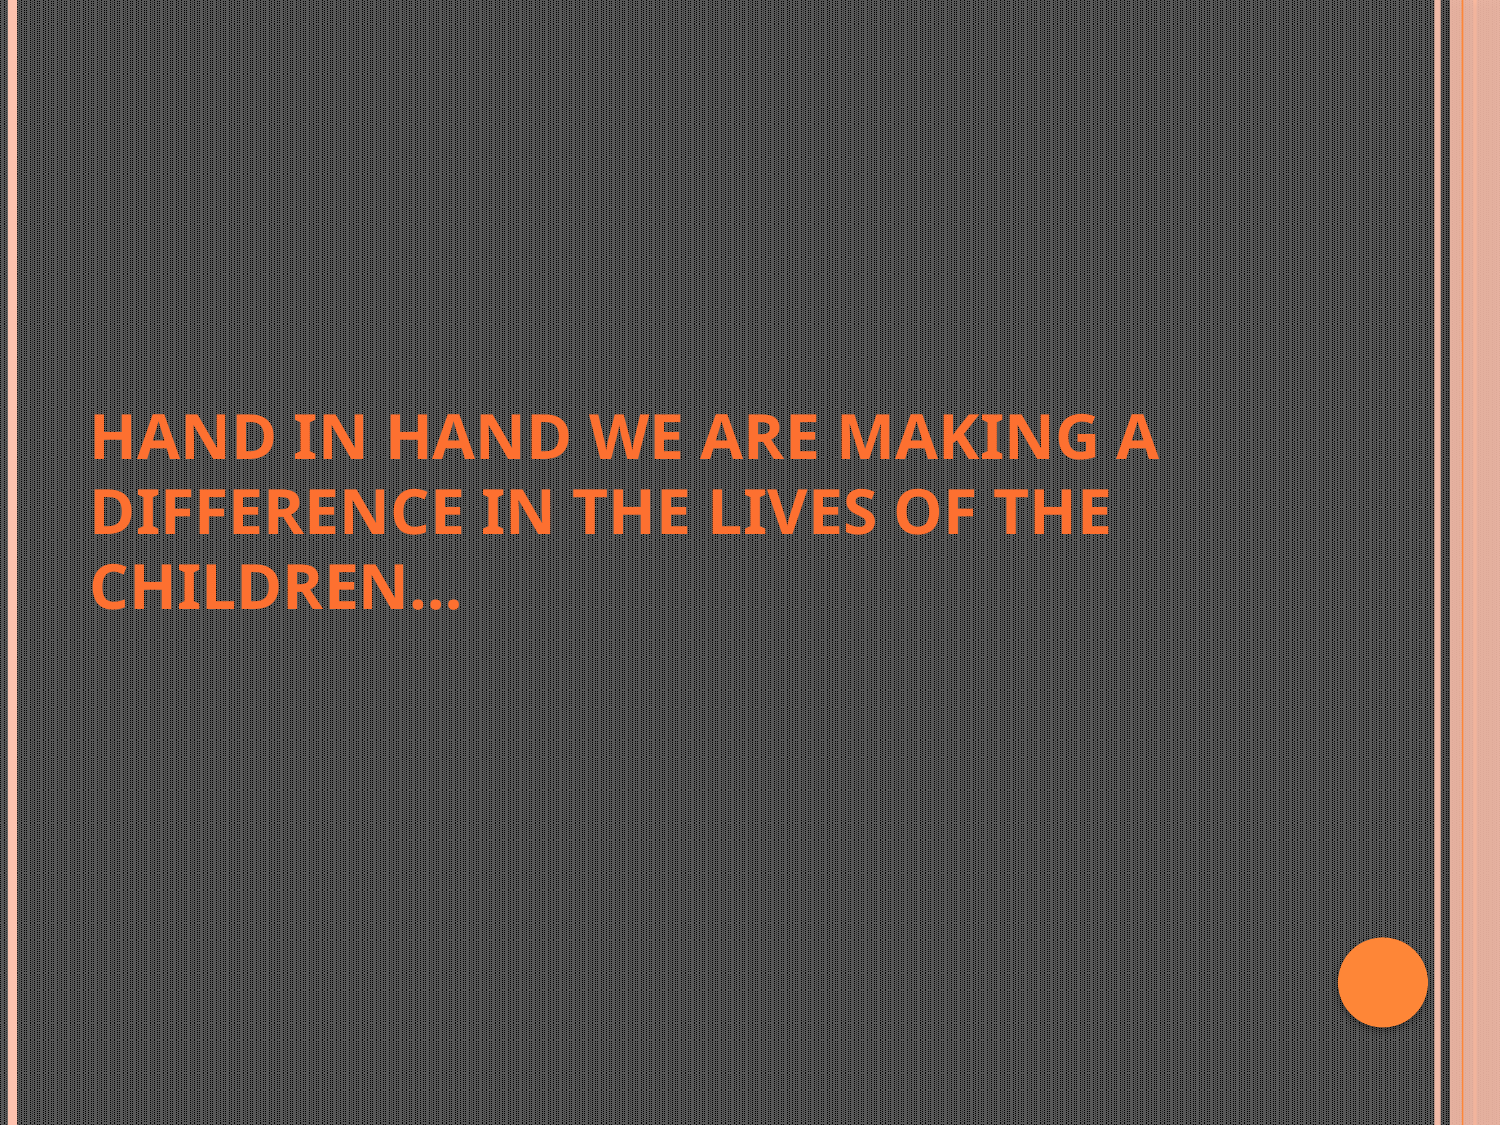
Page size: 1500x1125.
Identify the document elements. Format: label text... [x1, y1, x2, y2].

title Hand in hand we are making a difference in the lives of the children… [75, 90, 1300, 705]
